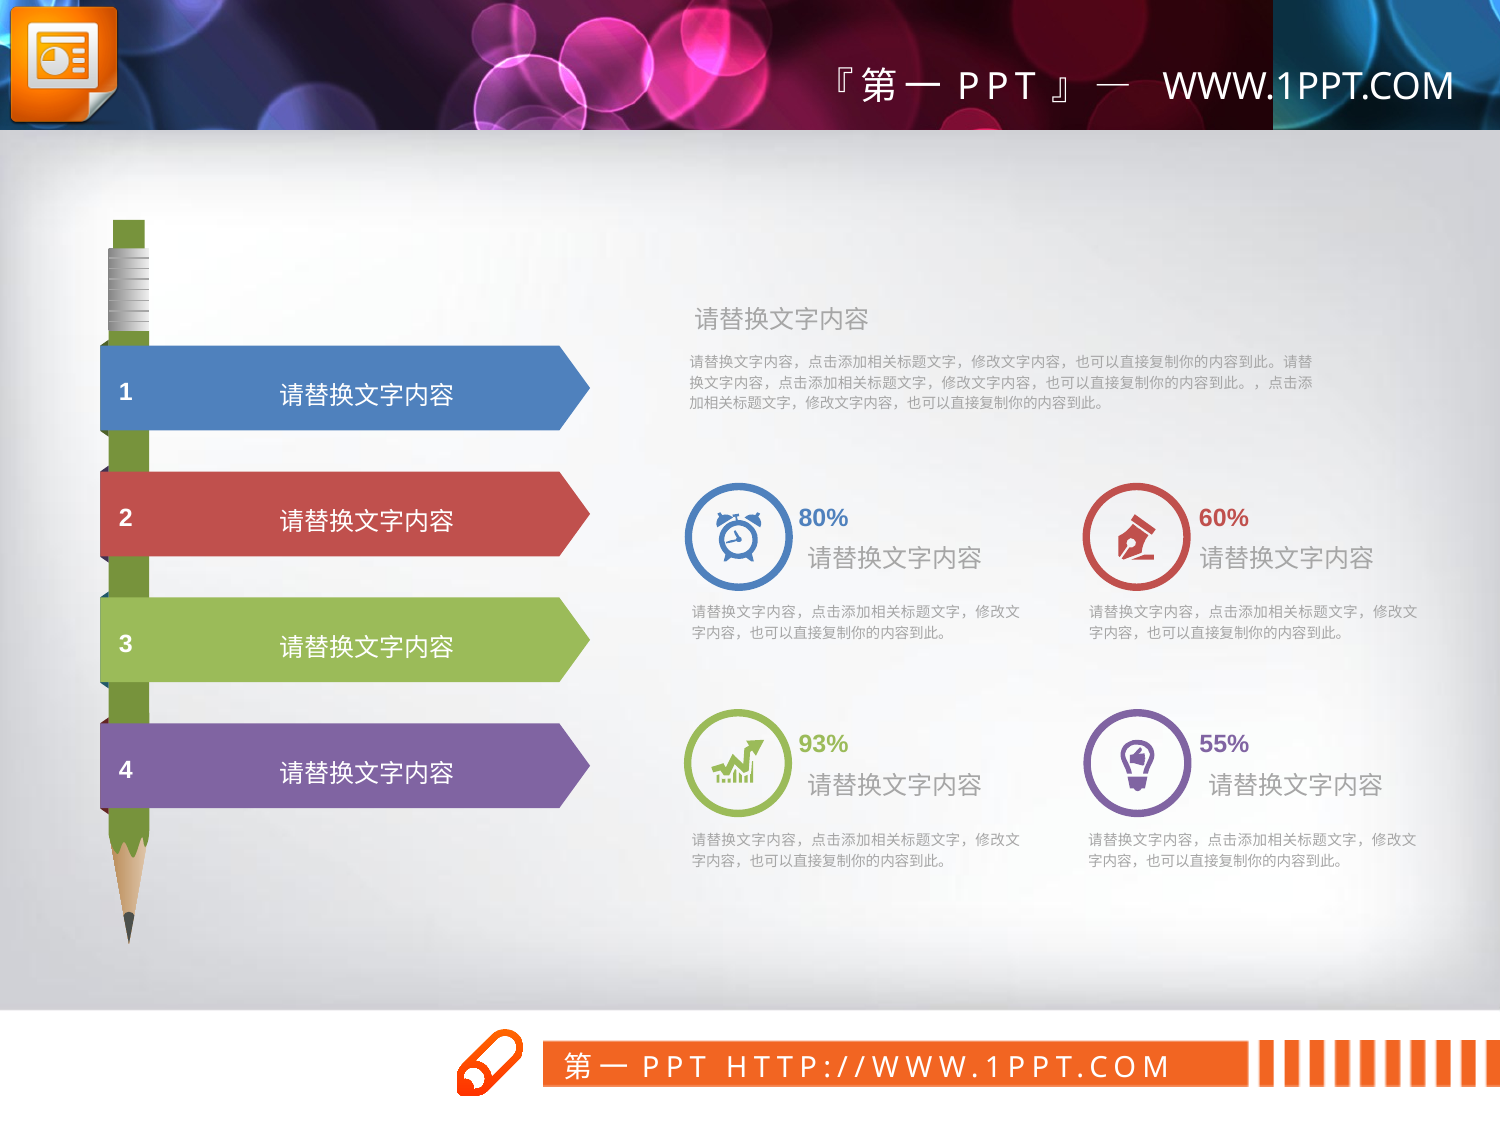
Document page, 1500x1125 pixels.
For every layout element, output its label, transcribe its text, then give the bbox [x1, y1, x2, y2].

text_box [733, 768, 737, 783]
text_box 请替换文字内容 [1193, 756, 1399, 807]
text_box [1081, 706, 1193, 819]
text_box [750, 761, 754, 783]
text_box [716, 512, 758, 562]
text_box [1120, 739, 1155, 774]
text_box 请替换文字内容，点击添加相关标题文字，修改文字内容，也可以直接复制你的内容到此。 [676, 592, 1035, 650]
text_box 请替换文字内容，点击添加相关标题文字，修改文字内容，也可以直接复制你的内容到此。请替换文字内容，点击添加相关标题文字，修改文字内容，也可以直接复制你的内容到此。，点击添加相关标题文字，修改文字内容，也可以直接复制你的内容到此。 [674, 341, 1328, 420]
text_box [1118, 514, 1156, 560]
text_box 请替换文字内容，点击添加相关标题文字，修改文字内容，也可以直接复制你的内容到此。 [676, 819, 1035, 877]
text_box 请替换文字内容 [679, 290, 885, 341]
text_box 请替换文字内容 [792, 528, 998, 580]
text_box [744, 512, 762, 528]
text_box 请替换文字内容，点击添加相关标题文字，修改文字内容，也可以直接复制你的内容到此。 [1074, 592, 1433, 650]
text_box 80% [783, 488, 864, 540]
text_box [681, 706, 792, 819]
text_box [682, 480, 792, 592]
text_box [711, 739, 765, 776]
picture [0, 0, 1500, 1012]
text_box 60% [1184, 488, 1265, 540]
text_box 93% [783, 713, 864, 765]
text_box [1080, 480, 1184, 592]
text_box [738, 772, 742, 783]
text_box 请替换文字内容，点击添加相关标题文字，修改文字内容，也可以直接复制你的内容到此。 [1073, 819, 1432, 877]
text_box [100, 219, 591, 944]
text_box 55% [1184, 713, 1265, 765]
picture [543, 1040, 1500, 1087]
text_box [1127, 776, 1148, 792]
text_box 请替换文字内容 [1184, 528, 1390, 580]
text_box 请替换文字内容 [792, 756, 998, 807]
